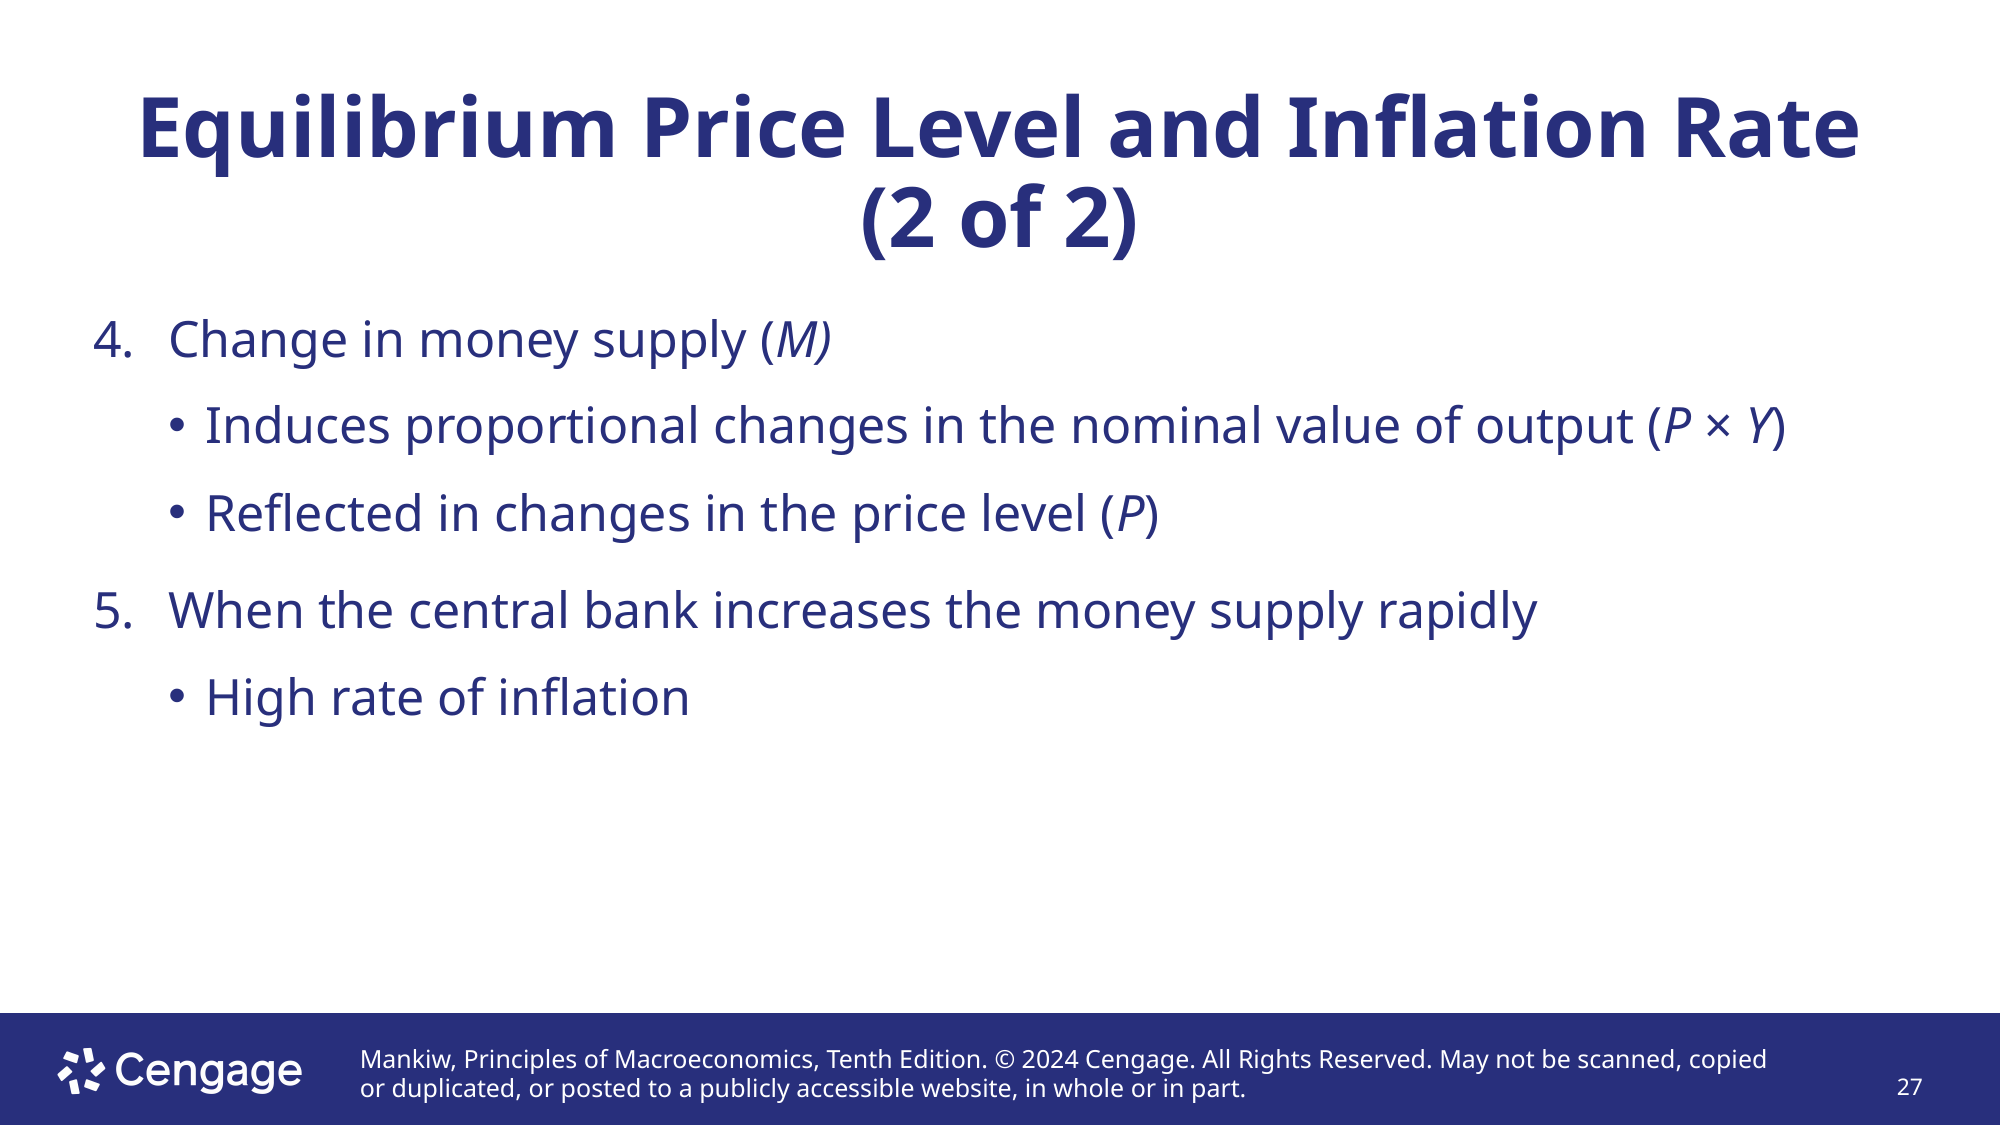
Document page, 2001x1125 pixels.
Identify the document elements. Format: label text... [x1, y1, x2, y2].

picture [30, 1020, 329, 1122]
list Change in money supply (M) Induces proportional changes in the nominal value of output (P × Y) Reflected in changes in the price level (P) When the central bank increases the money supply rapidly High rate of inflation [78, 299, 1923, 1014]
title Equilibrium Price Level and Inflation Rate (2 of 2) [114, 77, 1885, 278]
